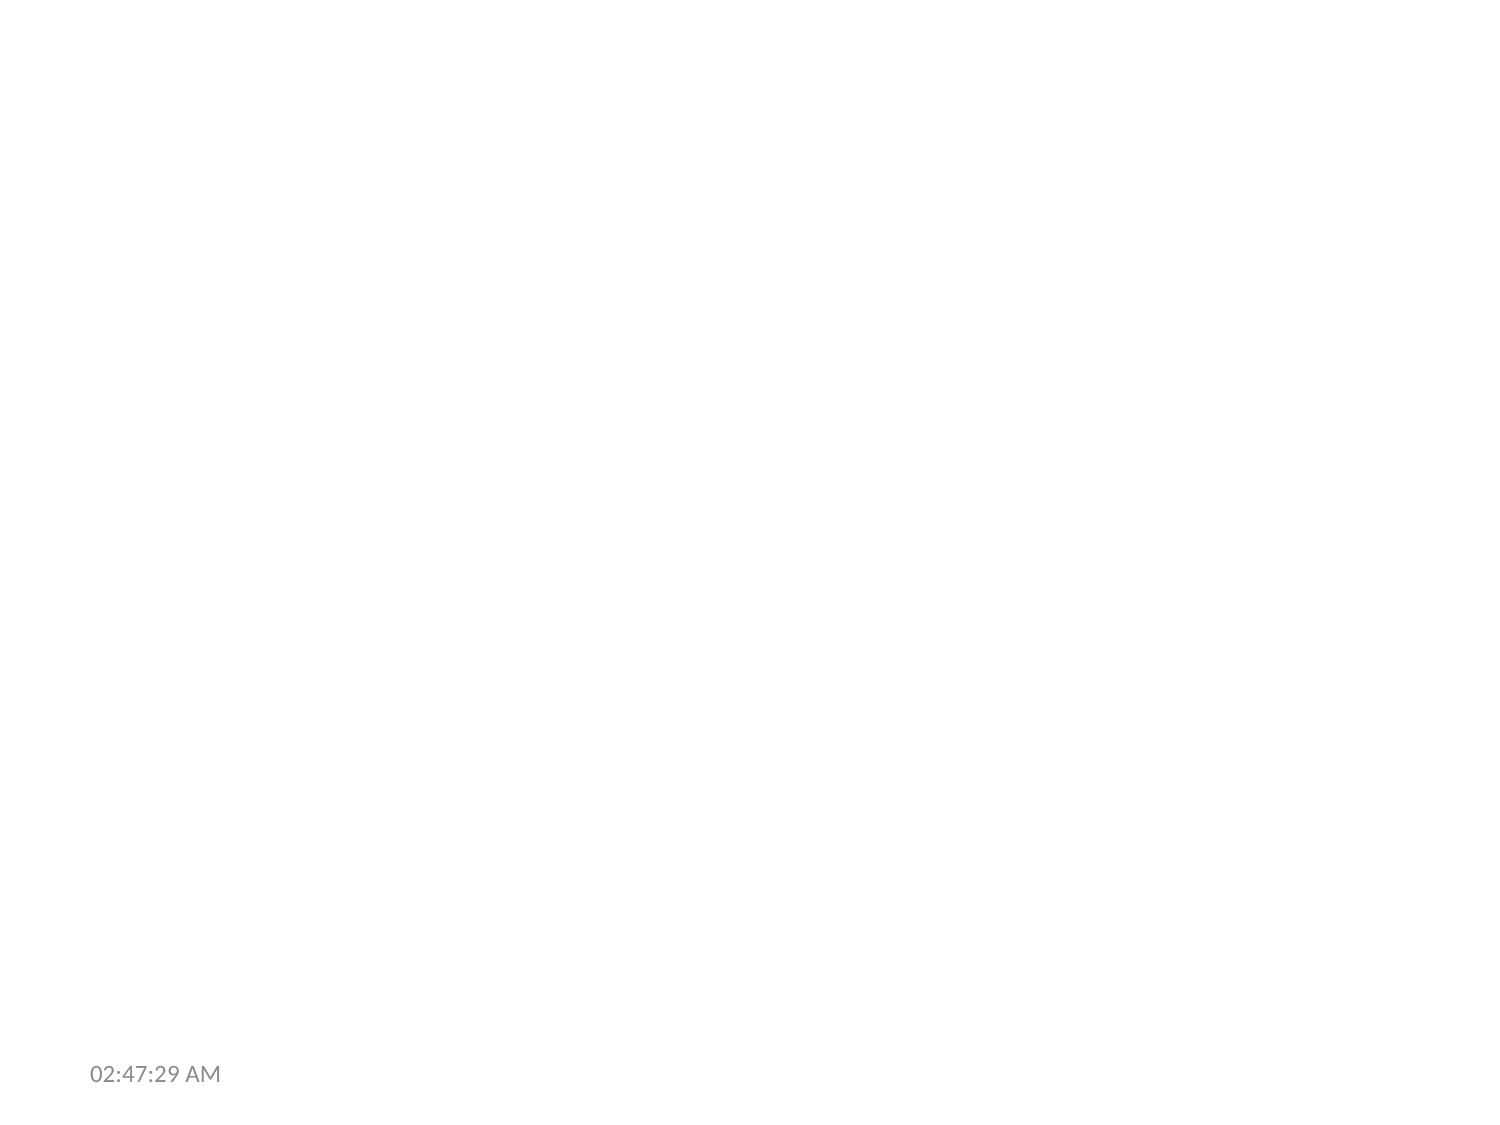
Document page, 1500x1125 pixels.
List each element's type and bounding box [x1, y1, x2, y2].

slide_number [75, 1042, 425, 1103]
